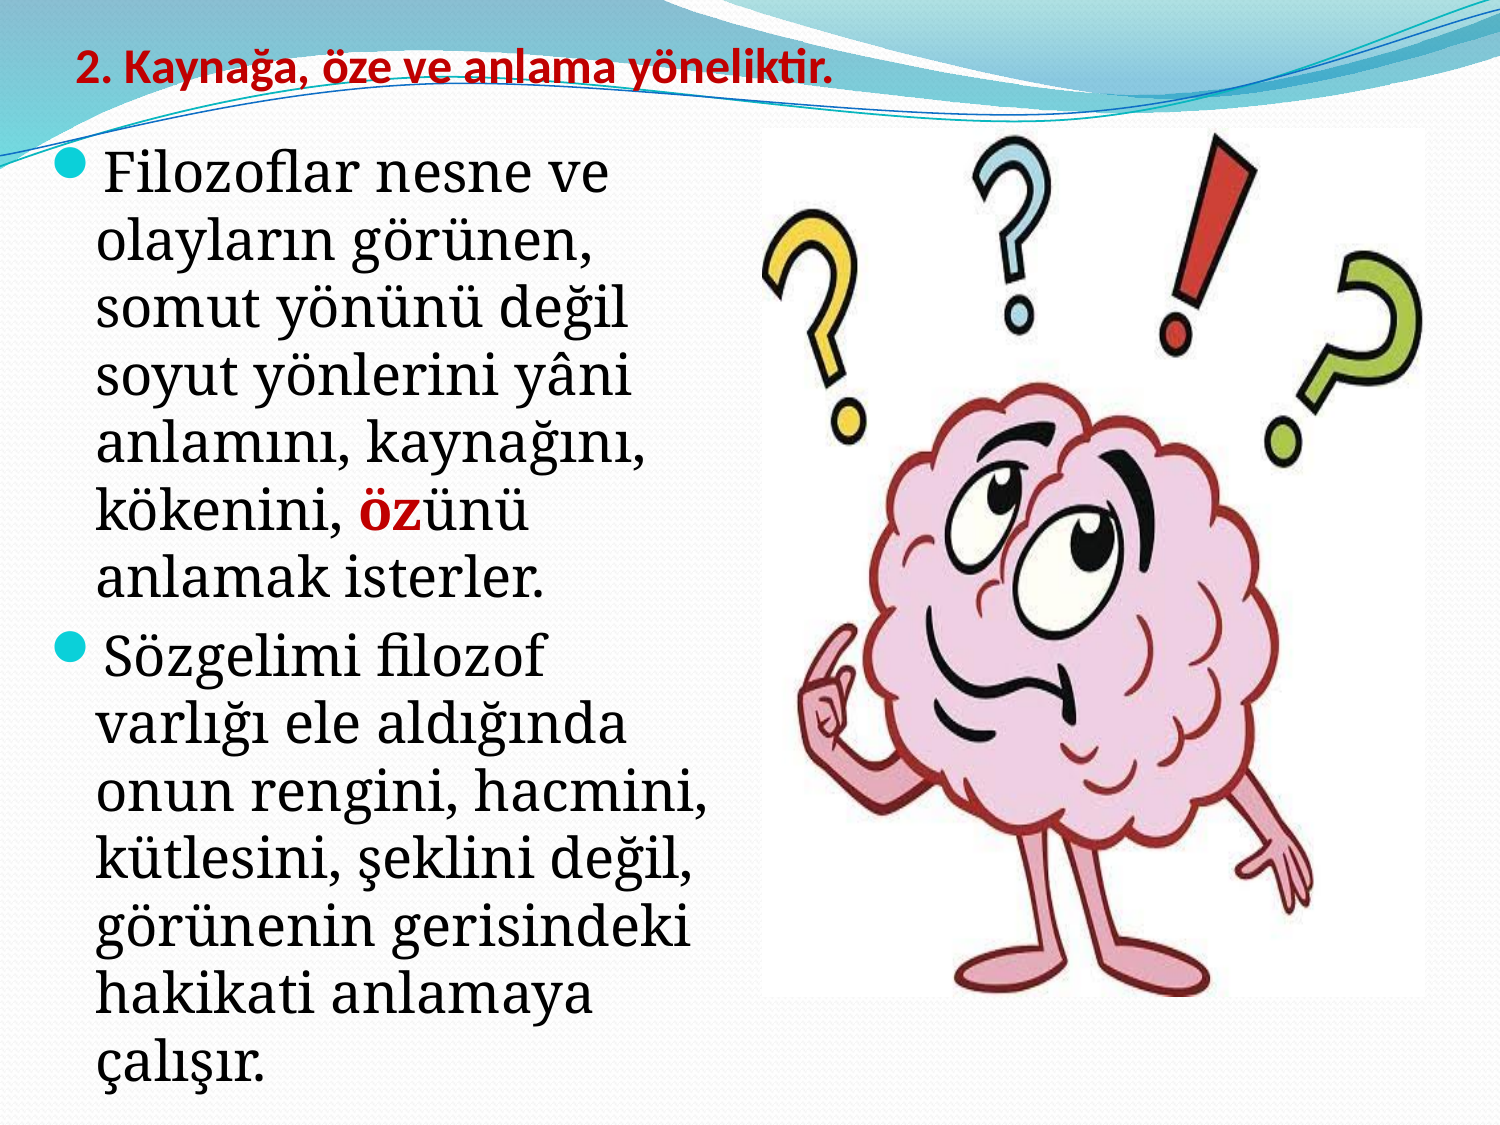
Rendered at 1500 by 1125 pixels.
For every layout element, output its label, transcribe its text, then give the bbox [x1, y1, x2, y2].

title 2. Kaynağa, öze ve anlama yöneliktir. [75, 23, 1425, 94]
list Filozoflar nesne ve olayların görünen, somut yönünü değil soyut yönlerini yâni anlamını, kaynağını, kökenini, özünü anlamak isterler. Sözgelimi filozof varlığı ele aldığında onun rengini, hacmini, kütlesini, şeklini değil, görünenin gerisindeki hakikati anlamaya çalışır. [35, 128, 738, 1043]
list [762, 128, 1426, 997]
